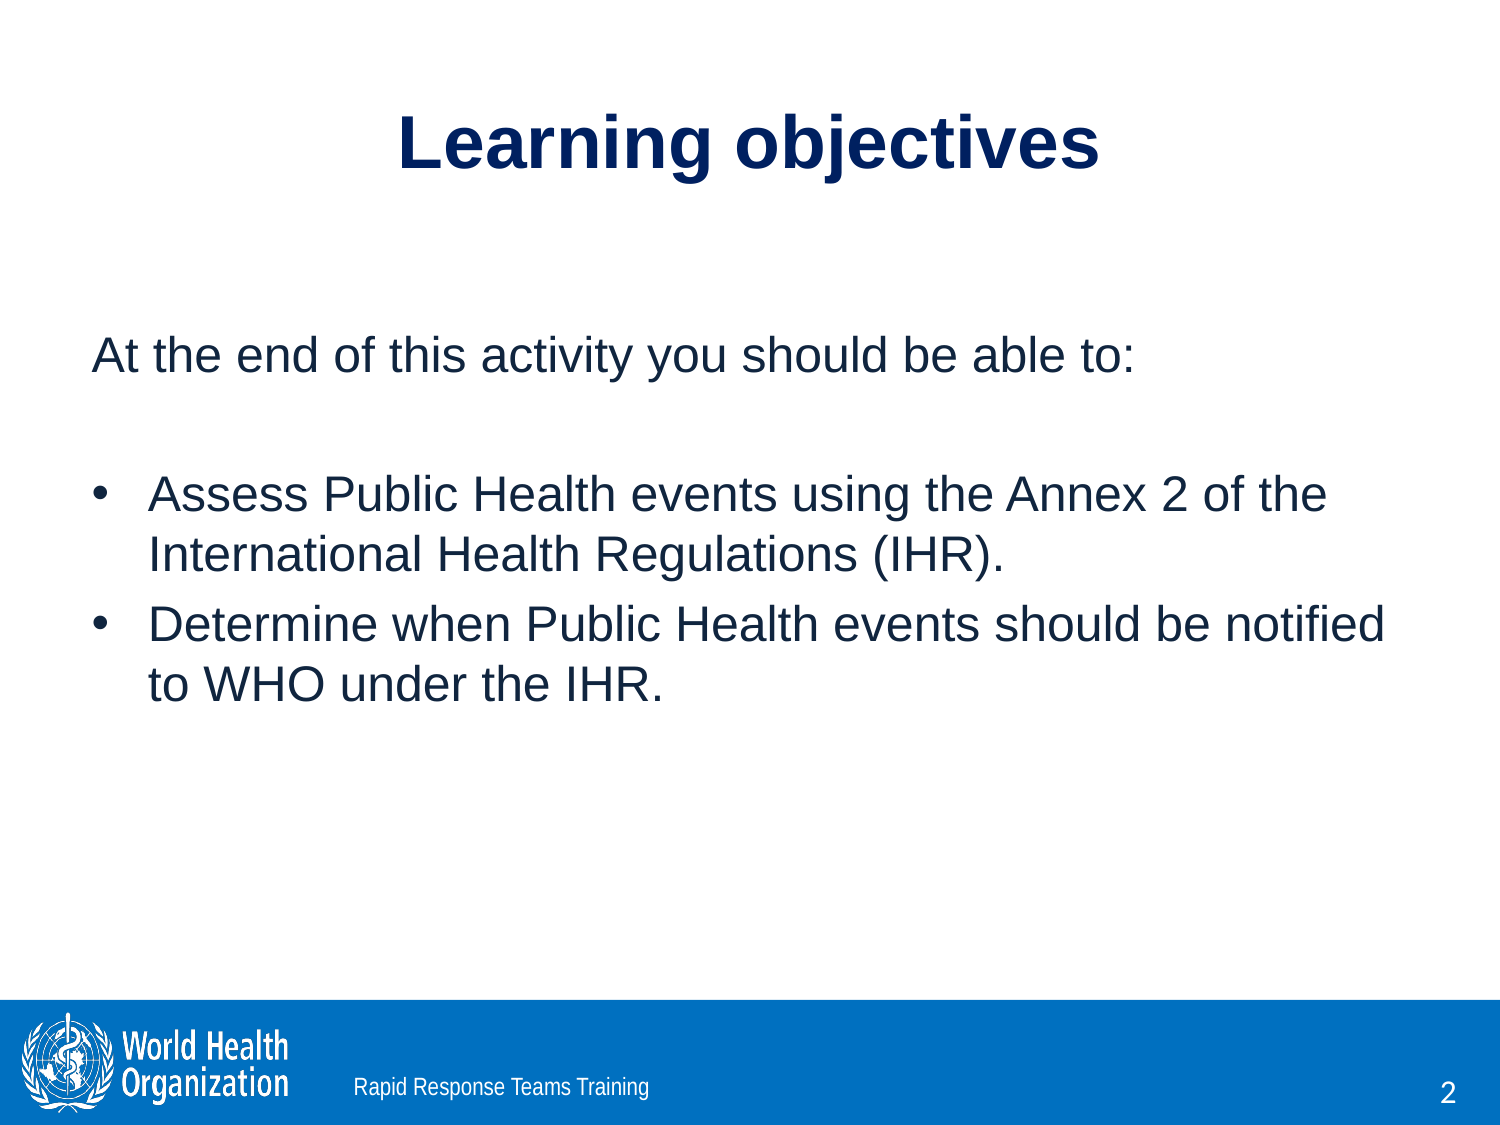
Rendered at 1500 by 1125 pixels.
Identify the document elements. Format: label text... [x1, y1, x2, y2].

picture [21, 1012, 288, 1113]
title Learning objectives [75, 45, 1425, 233]
list At the end of this activity you should be able to: Assess Public Health events using the Annex 2 of the International Health Regulations (IHR). Determine when Public Health events should be notified to WHO under the IHR. [76, 314, 1427, 799]
